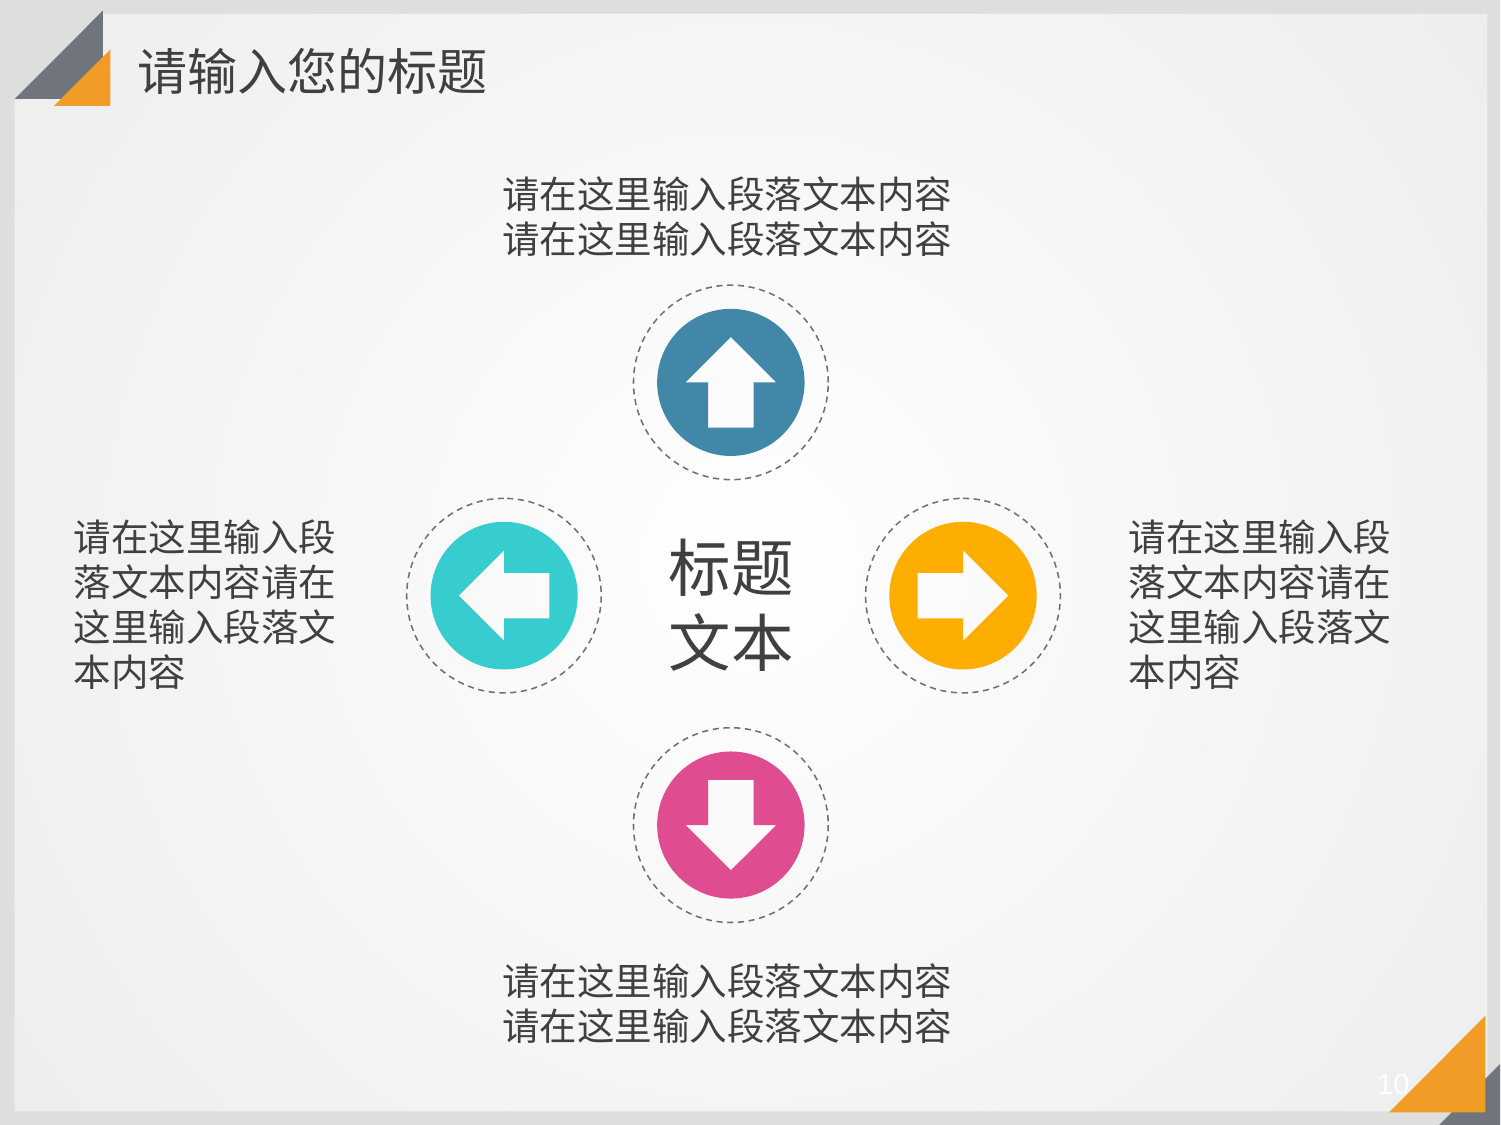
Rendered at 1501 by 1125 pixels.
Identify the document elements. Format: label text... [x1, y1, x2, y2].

text_box 请在这里输入段落文本内容请在这里输入段落文本内容 [487, 163, 975, 268]
text_box 请在这里输入段落文本内容请在这里输入段落文本内容 [59, 506, 381, 702]
text_box [657, 751, 805, 899]
text_box [53, 49, 111, 106]
text_box [430, 521, 578, 670]
text_box [406, 498, 602, 693]
text_box [889, 521, 1037, 670]
text_box 请输入您的标题 [122, 32, 503, 108]
text_box [657, 308, 805, 456]
text_box 请在这里输入段落文本内容请在这里输入段落文本内容 [1113, 506, 1436, 702]
text_box [14, 10, 103, 99]
text_box 请在这里输入段落文本内容请在这里输入段落文本内容 [487, 950, 975, 1056]
text_box [633, 727, 829, 923]
text_box 标题 文本 [625, 521, 836, 687]
picture [0, 0, 1501, 1125]
text_box [633, 285, 829, 480]
text_box [865, 498, 1061, 693]
